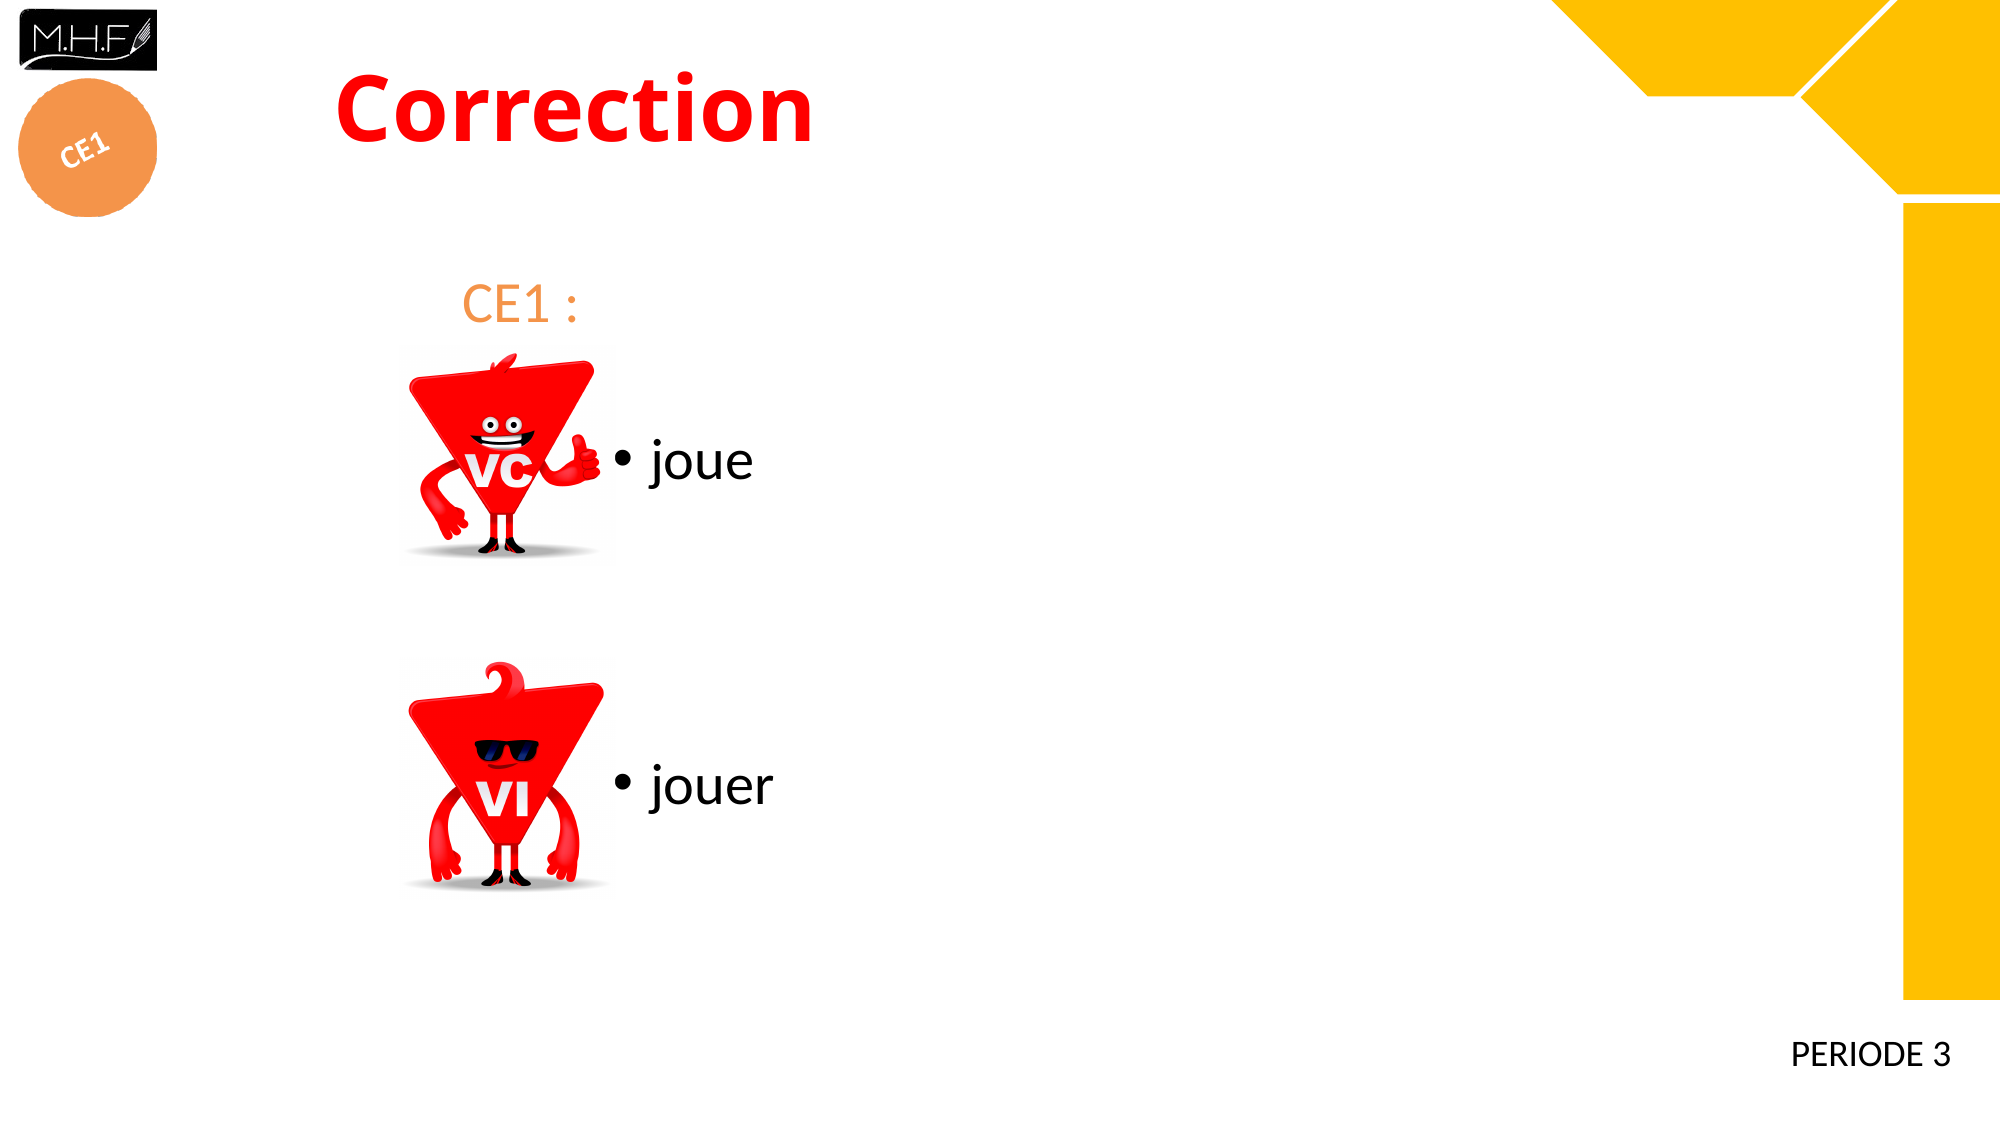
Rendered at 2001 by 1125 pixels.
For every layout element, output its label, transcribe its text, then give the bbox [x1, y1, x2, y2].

title Correction [318, 3, 1865, 221]
text_box [1902, 202, 2000, 1001]
picture [16, 7, 157, 74]
text_box PERIODE 3 [1362, 1021, 1967, 1125]
list CE1 : joue jouer [447, 264, 1173, 979]
picture [18, 78, 157, 218]
text_box [1549, 0, 1892, 98]
text_box [1799, 0, 2000, 196]
picture [399, 657, 616, 900]
picture [399, 345, 616, 566]
